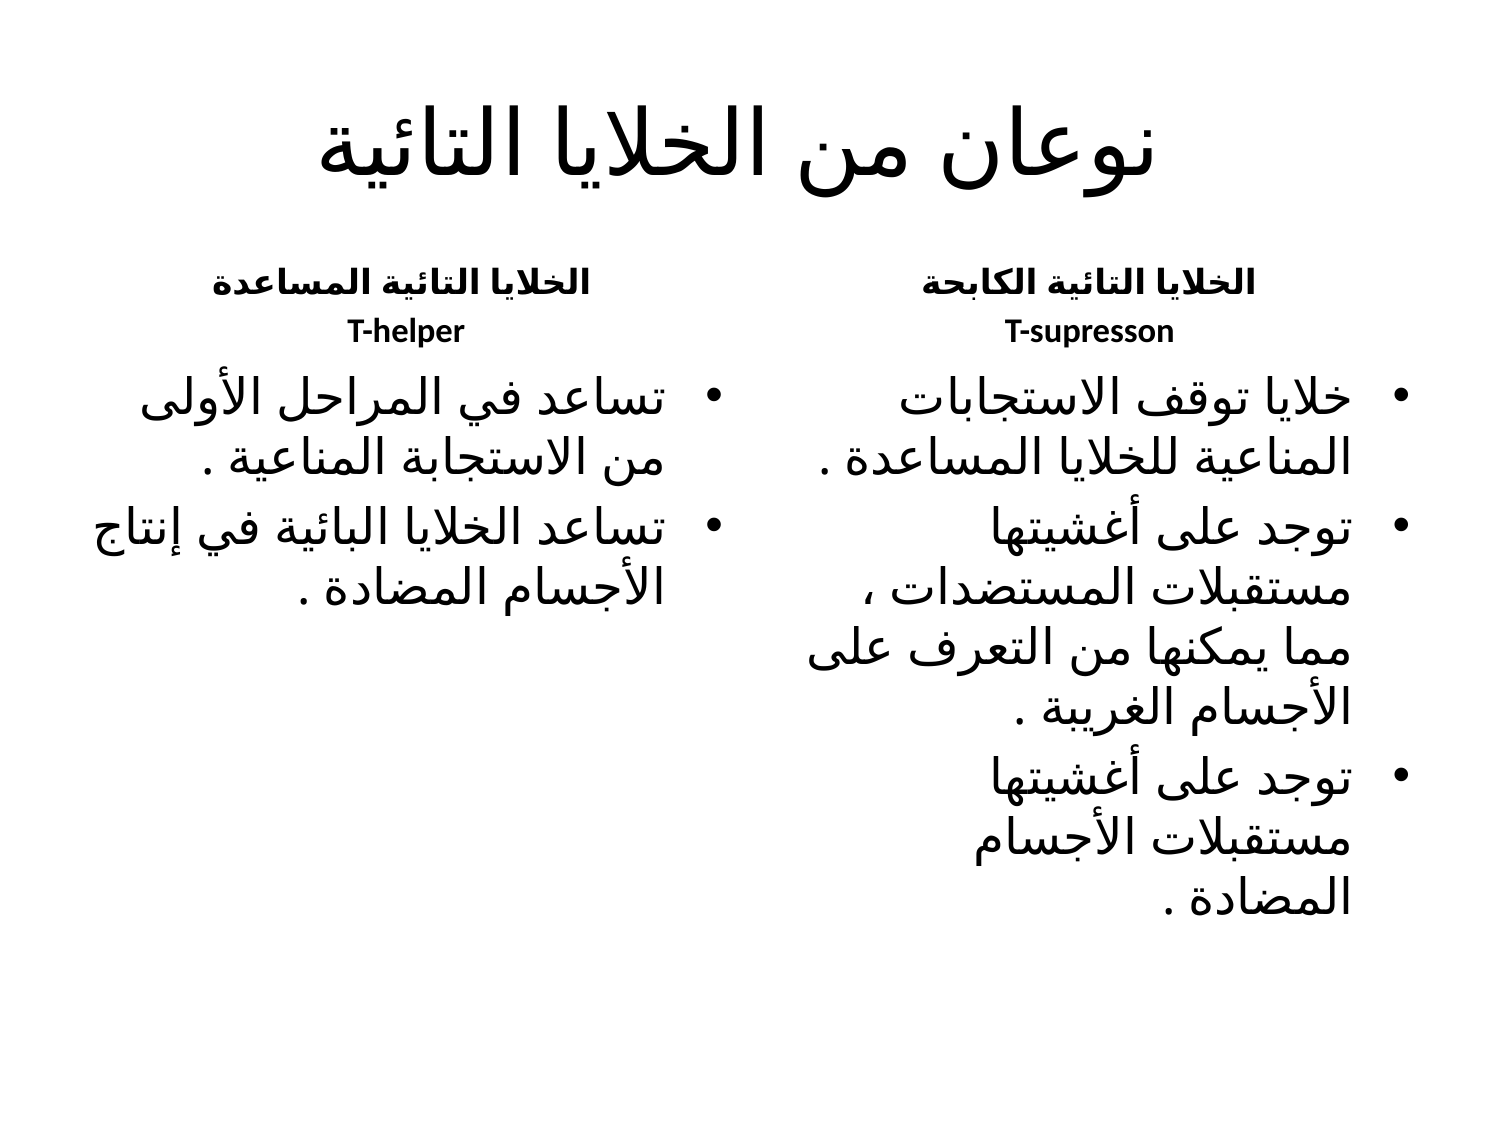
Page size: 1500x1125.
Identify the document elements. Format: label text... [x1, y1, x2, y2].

list الخلايا التائية المساعدة T-helper [75, 251, 738, 356]
list تساعد في المراحل الأولى من الاستجابة المناعية . تساعد الخلايا البائية في إنتاج الأجسام المضادة . [75, 356, 738, 1005]
list الخلايا التائية الكابحة T-supresson [761, 251, 1425, 356]
list خلايا توقف الاستجابات المناعية للخلايا المساعدة . توجد على أغشيتها مستقبلات المستضدات ، مما يمكنها من التعرف على الأجسام الغريبة . توجد على أغشيتها مستقبلات الأجسام المضادة . [761, 356, 1425, 1005]
title نوعان من الخلايا التائية [75, 45, 1425, 233]
